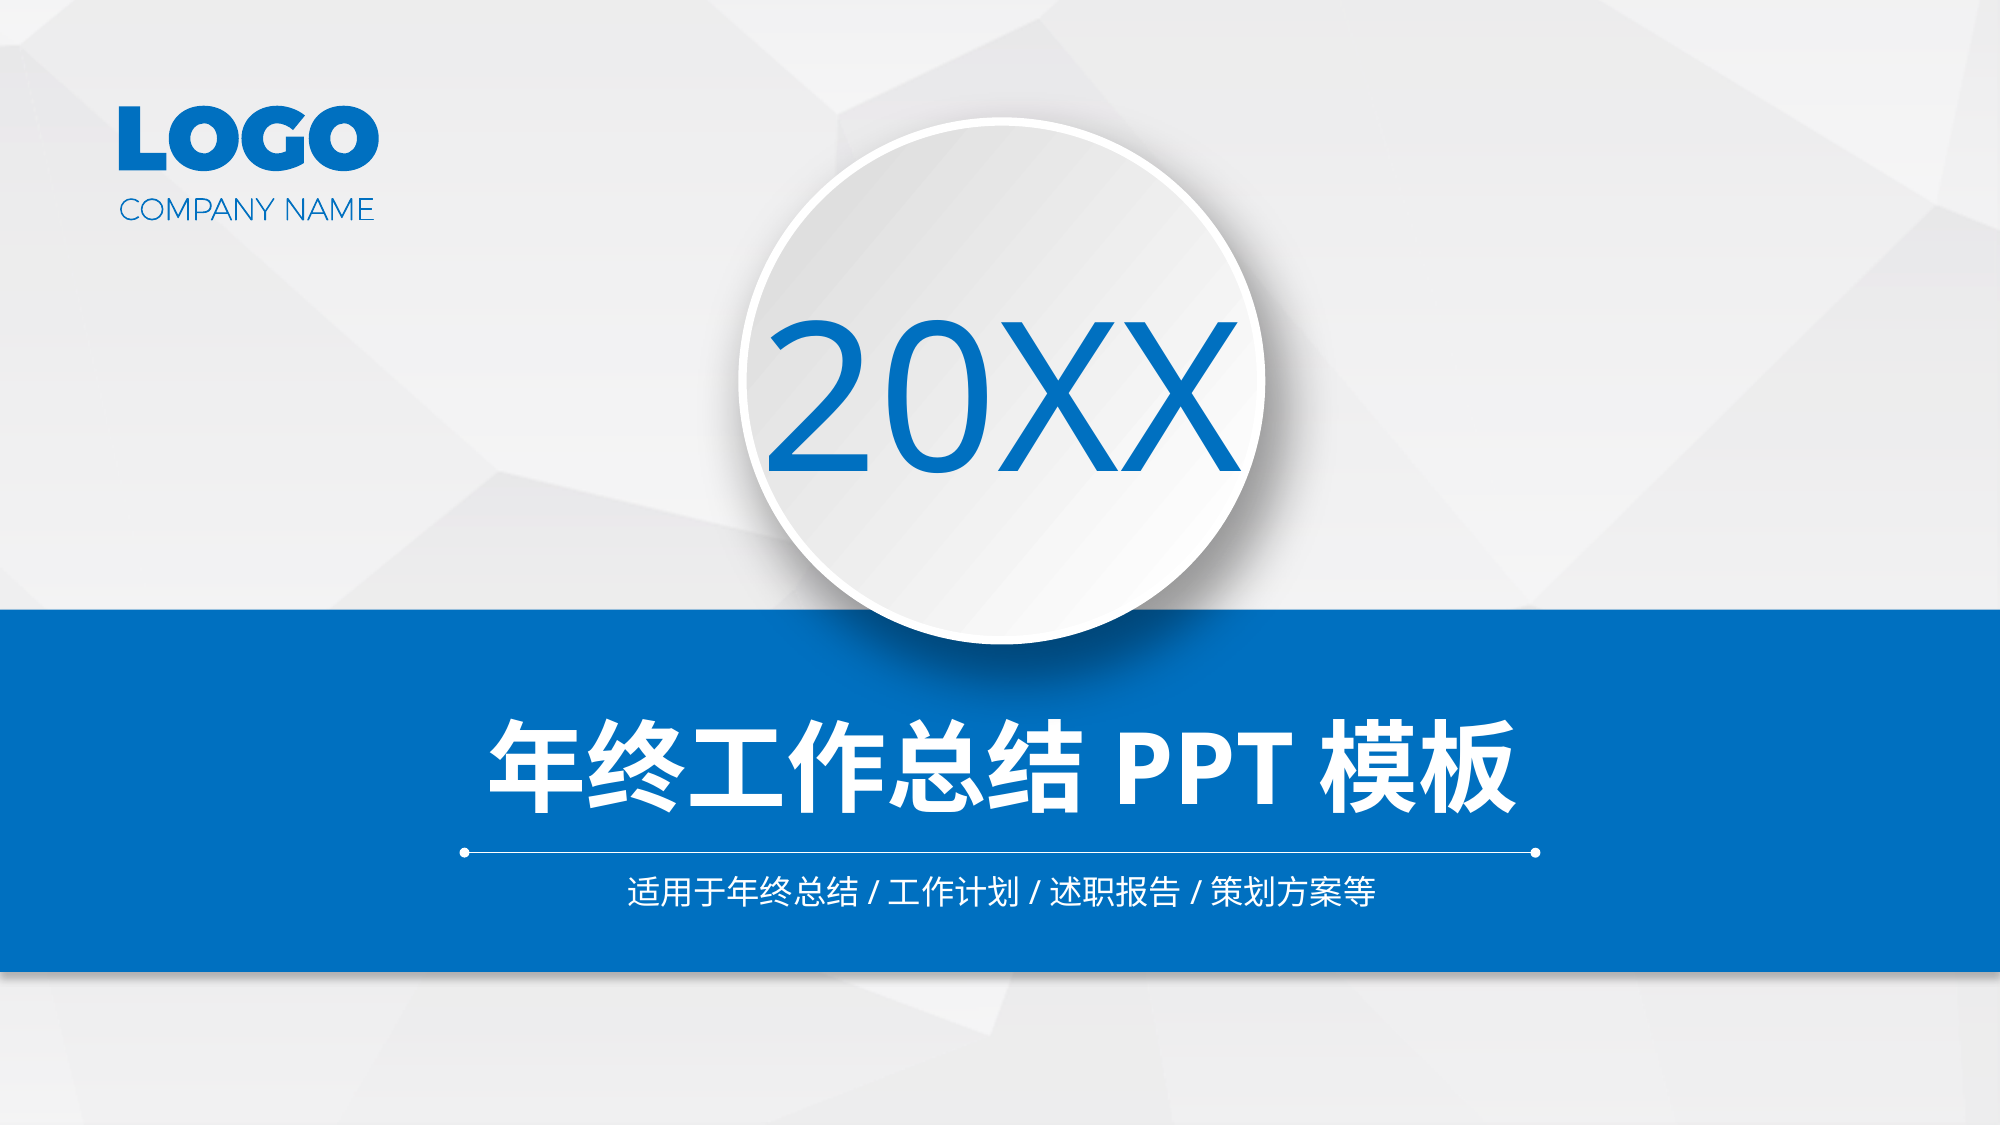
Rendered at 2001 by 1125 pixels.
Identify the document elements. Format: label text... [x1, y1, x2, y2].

picture [0, 974, 2000, 1125]
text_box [118, 105, 379, 221]
text_box [781, 521, 1223, 643]
text_box 20XX [718, 255, 1284, 521]
text_box 年终工作总结PPT模板 [359, 697, 1646, 832]
text_box [0, 608, 2000, 974]
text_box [459, 847, 1541, 858]
text_box [772, 119, 1231, 255]
picture [0, 0, 2000, 608]
text_box 适用于年终总结/工作计划/述职报告/策划方案等 [534, 866, 1469, 919]
